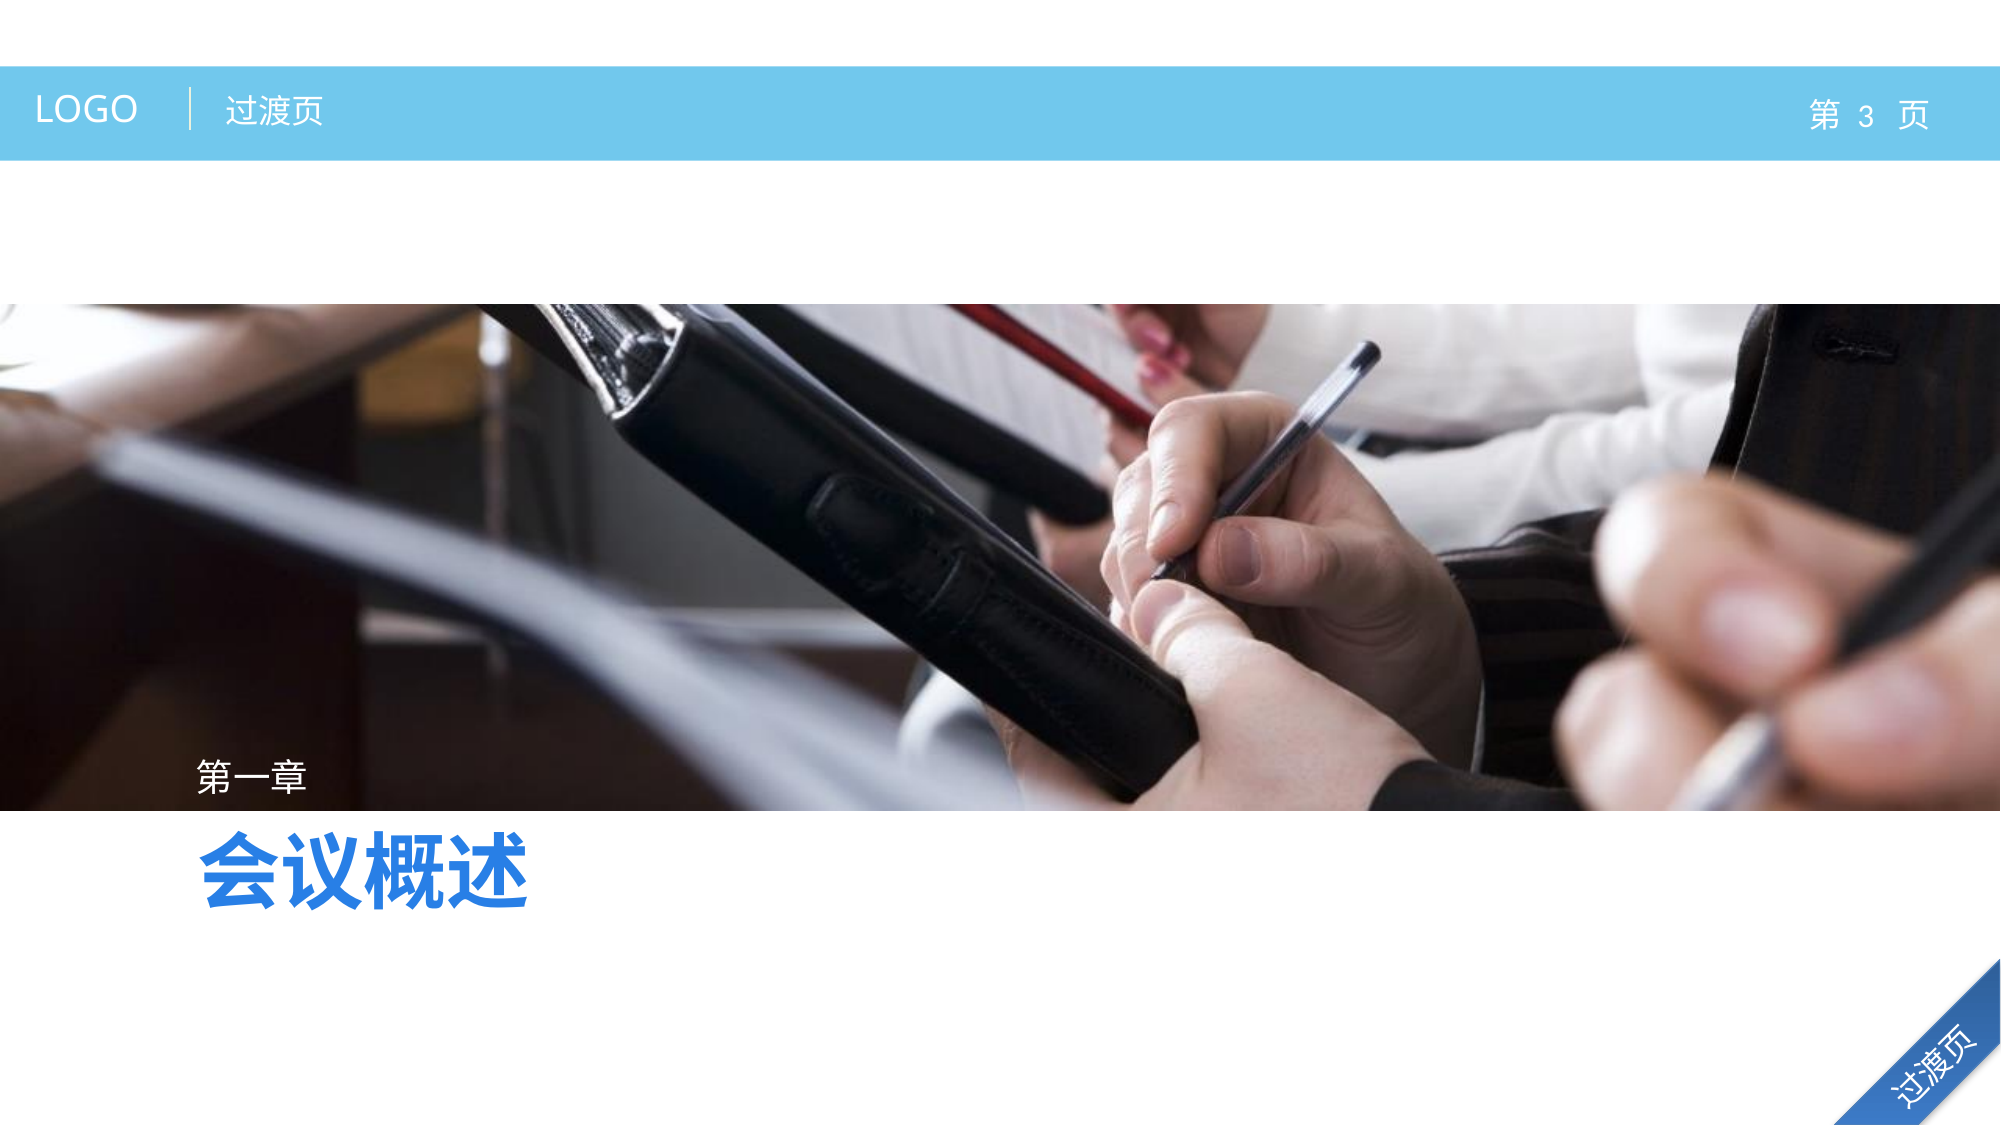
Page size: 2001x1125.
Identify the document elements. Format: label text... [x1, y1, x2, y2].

text_box 第一章 [181, 746, 324, 806]
picture [0, 304, 2000, 811]
text_box 会议概述 [182, 811, 546, 927]
